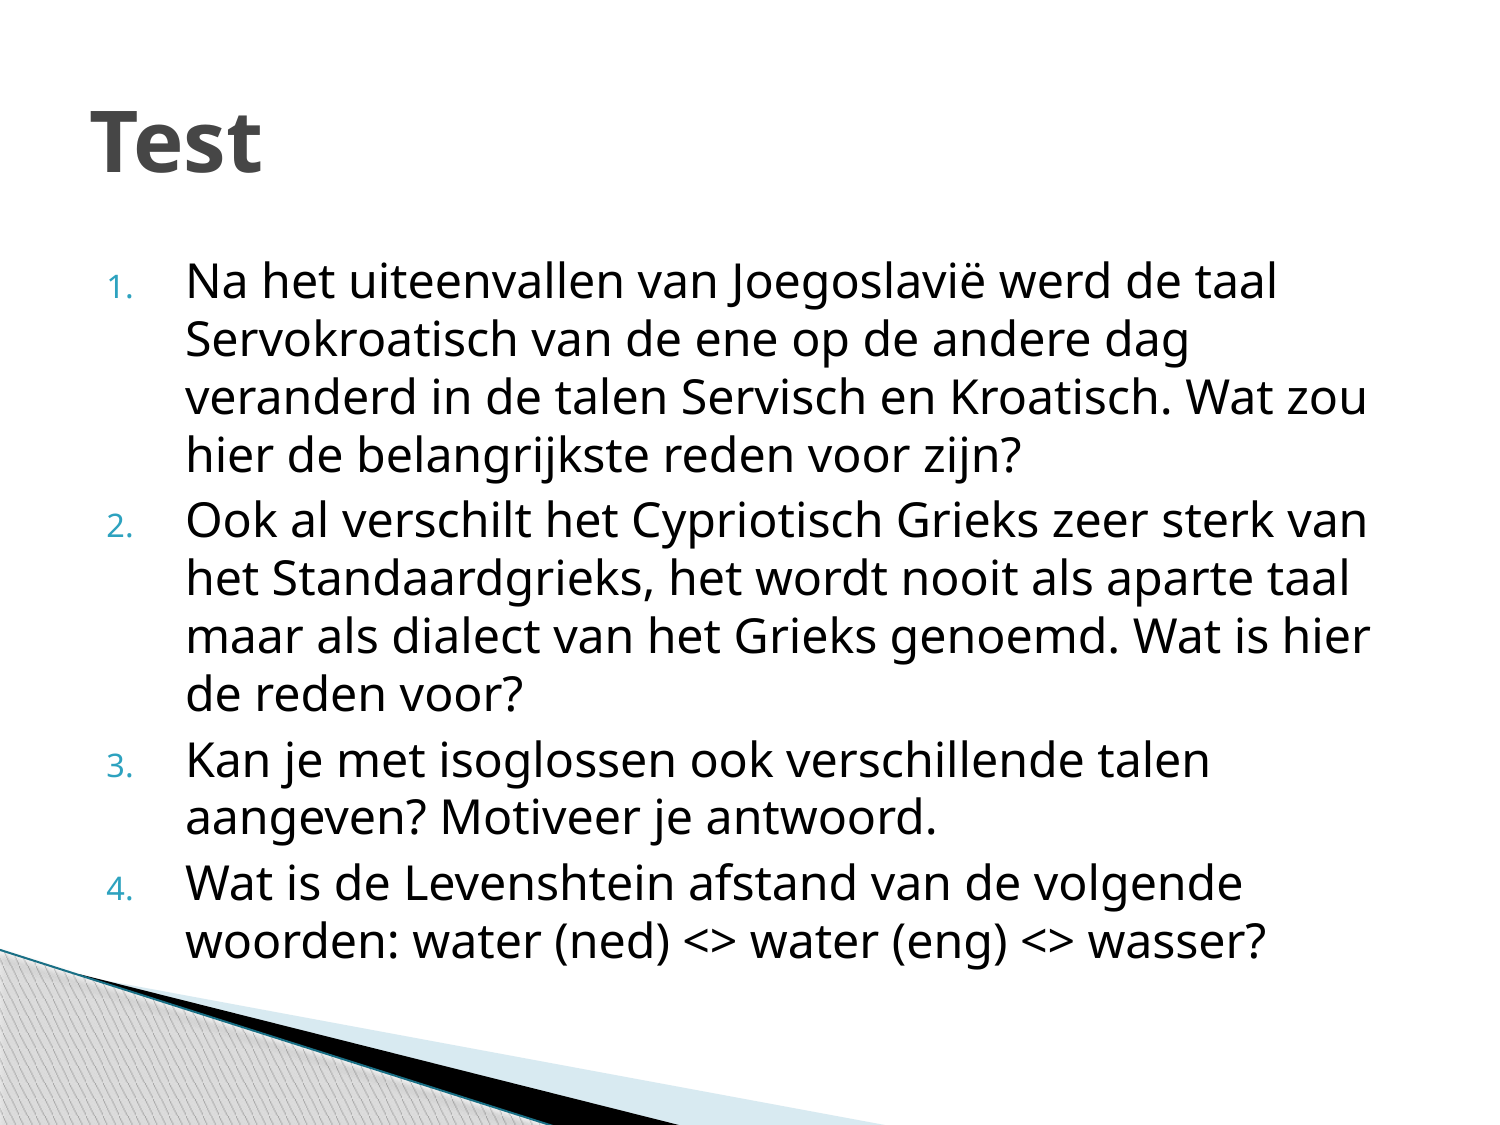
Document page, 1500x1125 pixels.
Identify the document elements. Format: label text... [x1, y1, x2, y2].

title Test [75, 45, 1425, 233]
list Na het uiteenvallen van Joegoslavië werd de taal Servokroatisch van de ene op de andere dag veranderd in de talen Servisch en Kroatisch. Wat zou hier de belangrijkste reden voor zijn? Ook al verschilt het Cypriotisch Grieks zeer sterk van het Standaardgrieks, het wordt nooit als aparte taal maar als dialect van het Grieks genoemd. Wat is hier de reden voor? Kan je met isoglossen ook verschillende talen aangeven? Motiveer je antwoord. Wat is de Levenshtein afstand van de volgende woorden: water (ned) <> water (eng) <> wasser? [75, 243, 1425, 986]
